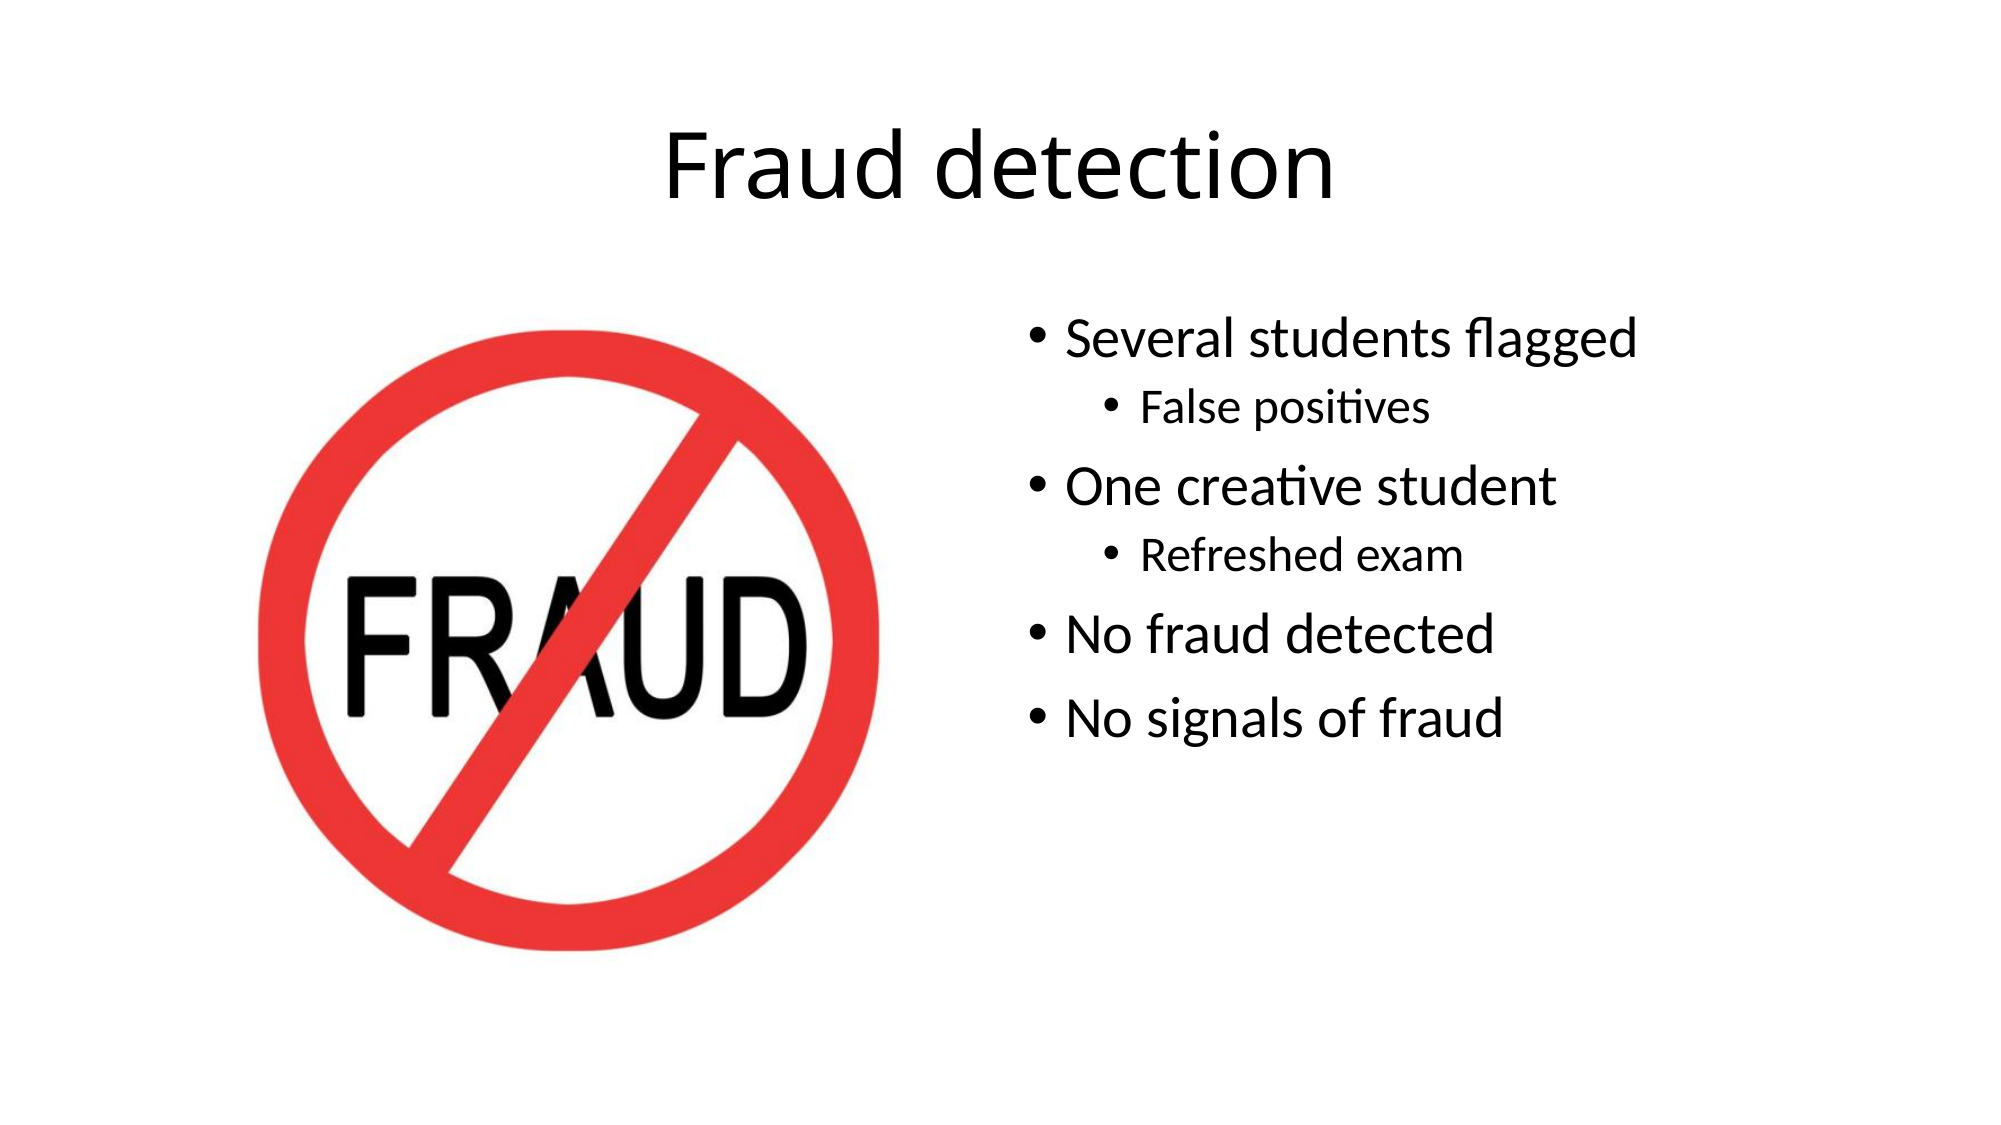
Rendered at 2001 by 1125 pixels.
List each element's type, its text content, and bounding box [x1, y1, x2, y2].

list Several students flagged False positives One creative student Refreshed exam No fraud detected No signals of fraud [1012, 299, 1863, 1014]
title Fraud detection [137, 59, 1863, 278]
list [203, 299, 922, 1014]
